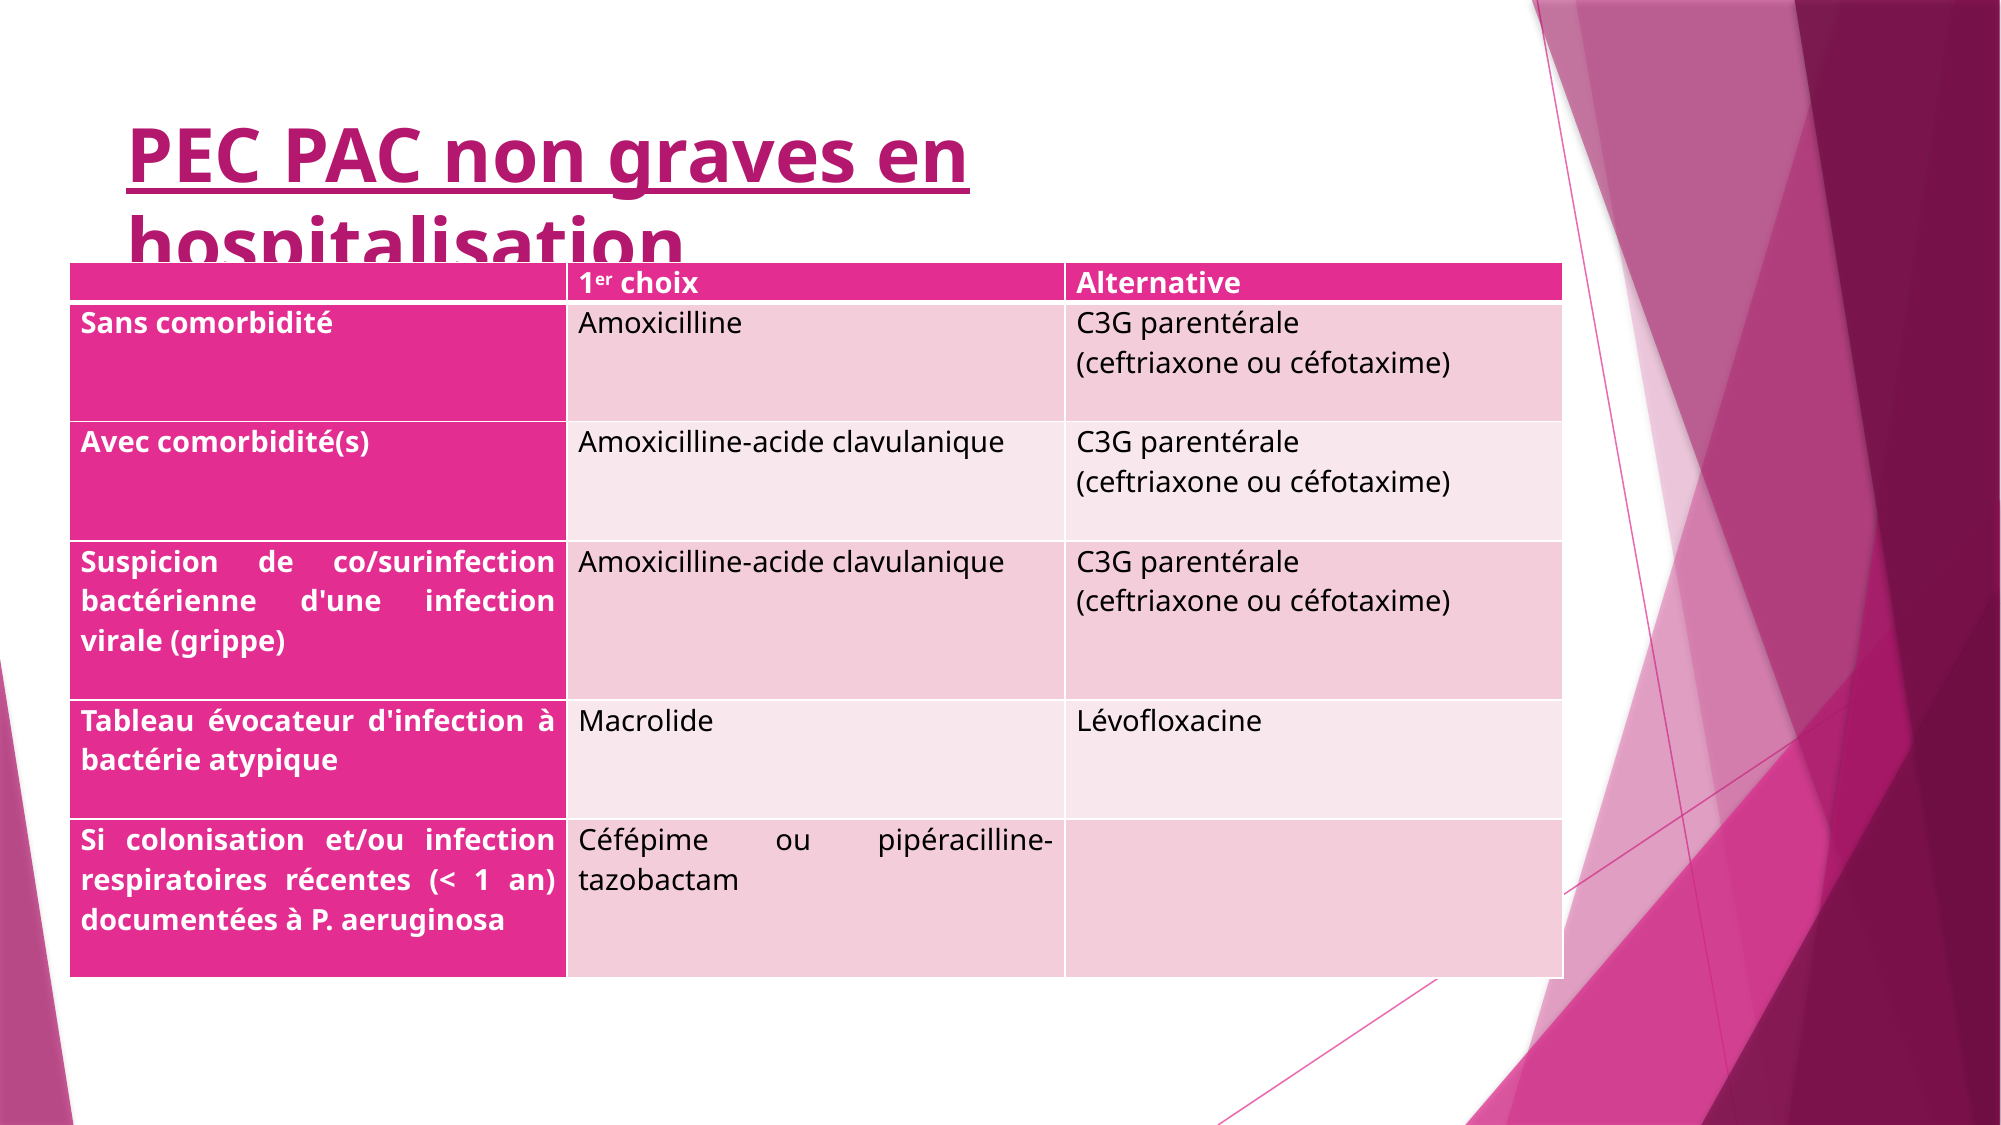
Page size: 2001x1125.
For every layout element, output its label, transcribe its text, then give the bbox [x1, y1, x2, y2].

table_cell Sans comorbidité [70, 305, 566, 421]
table_cell C3G parentérale (ceftriaxone ou céfotaxime) [1066, 305, 1562, 421]
table_cell Suspicion de co/surinfection bactérienne d'une infection virale (grippe) [70, 542, 566, 699]
table_cell Macrolide [568, 701, 1064, 818]
table_header 1er choix [568, 263, 1064, 300]
table_cell Lévofloxacine [1066, 701, 1562, 818]
title PEC PAC non graves en hospitalisation [111, 99, 1522, 262]
table_cell Amoxicilline [568, 305, 1064, 421]
table_cell Céfépime ou pipéracilline-tazobactam [568, 820, 1064, 977]
table_cell Si colonisation et/ou infection respiratoires récentes (< 1 an) documentées à P. aeruginosa [70, 820, 566, 977]
table_cell C3G parentérale (ceftriaxone ou céfotaxime) [1066, 542, 1562, 699]
table_cell Tableau évocateur d'infection à bactérie atypique [70, 701, 566, 818]
table_cell C3G parentérale (ceftriaxone ou céfotaxime) [1066, 422, 1562, 540]
table_header Alternative [1066, 263, 1562, 300]
table_header [70, 263, 566, 300]
table_cell Avec comorbidité(s) [70, 422, 566, 540]
table_cell Amoxicilline-acide clavulanique [568, 422, 1064, 540]
table_cell [1066, 820, 1562, 977]
table_cell Amoxicilline-acide clavulanique [568, 542, 1064, 699]
